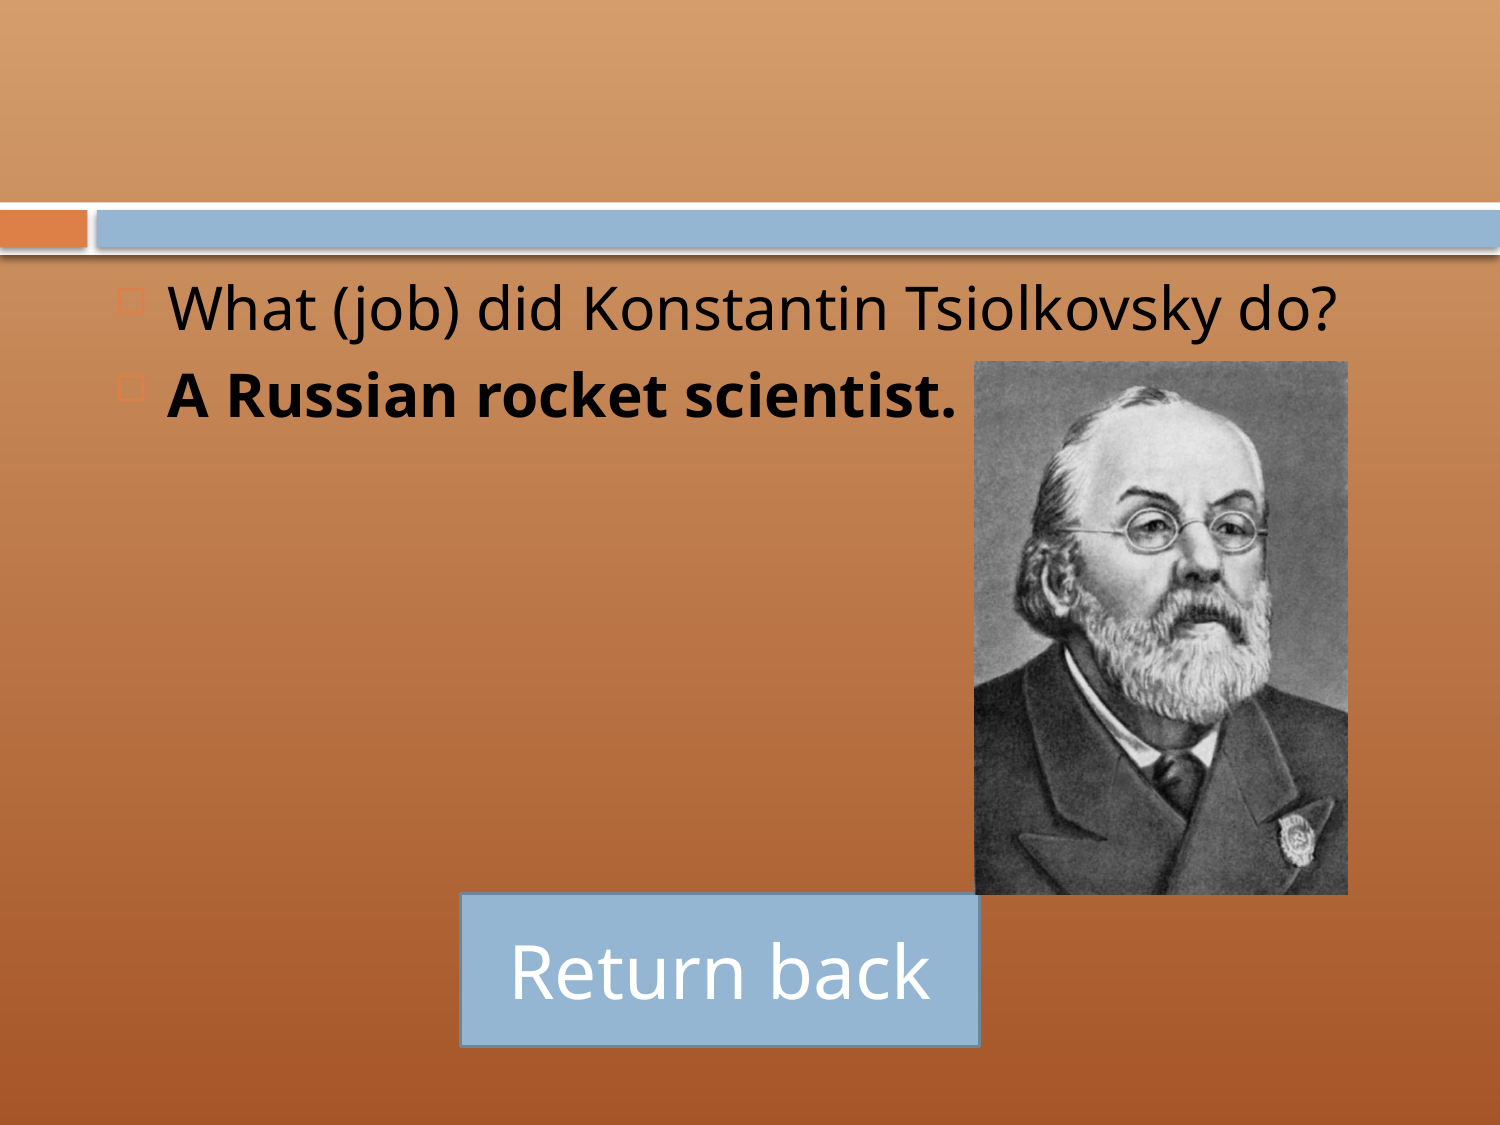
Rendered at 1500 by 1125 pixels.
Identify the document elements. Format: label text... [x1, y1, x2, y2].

list What (job) did Konstantin Tsiolkovsky do? A Russian rocket scientist. [100, 262, 1438, 1000]
text_box Return back [459, 892, 981, 1048]
picture [974, 361, 1348, 896]
